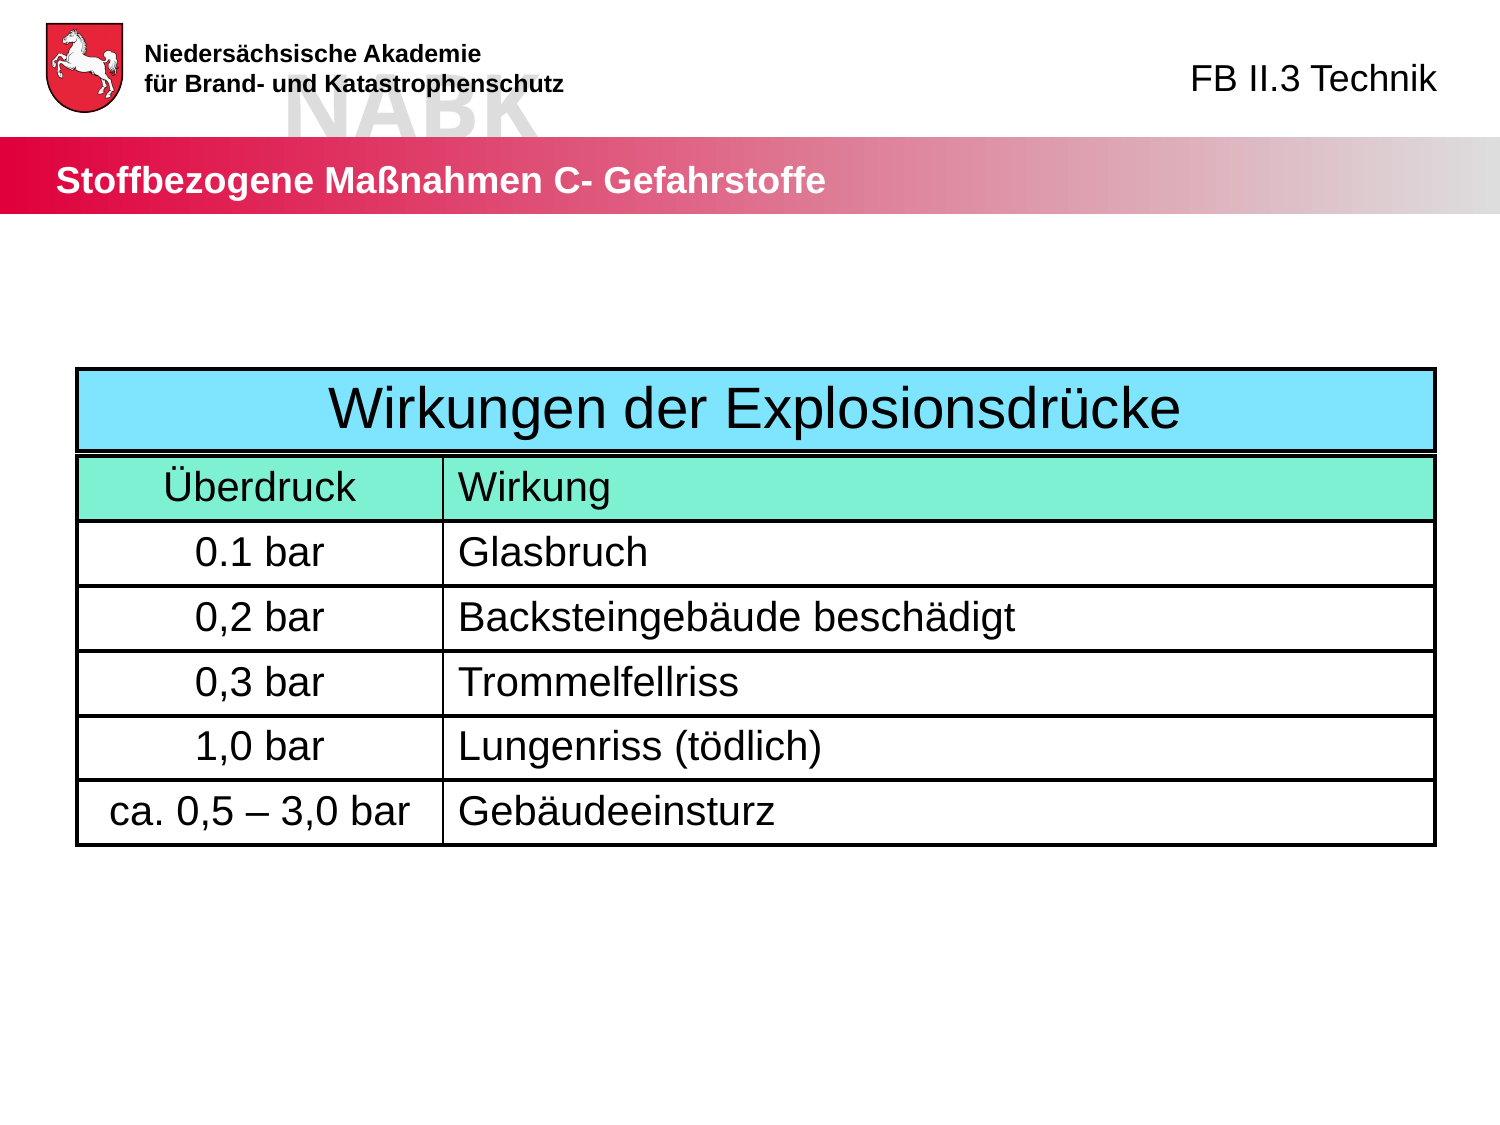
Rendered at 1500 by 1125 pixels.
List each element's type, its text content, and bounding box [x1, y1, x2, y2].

table_cell ca. 0,5 – 3,0 bar [79, 782, 442, 843]
table_cell 0,3 bar [79, 653, 442, 714]
table_cell Gebäudeeinsturz [444, 782, 1433, 843]
table_header Überdruck [79, 458, 442, 519]
table_cell 0.1 bar [79, 523, 442, 584]
table_header Wirkungen der Explosionsdrücke [79, 371, 1433, 449]
picture [45, 22, 124, 114]
table_cell Backsteingebäude beschädigt [444, 588, 1433, 649]
table_cell Trommelfellriss [444, 653, 1433, 714]
table_cell 1,0 bar [79, 718, 442, 778]
table_cell 0,2 bar [79, 588, 442, 649]
table_header Wirkung [444, 458, 1433, 519]
table_cell Lungenriss (tödlich) [444, 718, 1433, 778]
table_cell Glasbruch [444, 523, 1433, 584]
